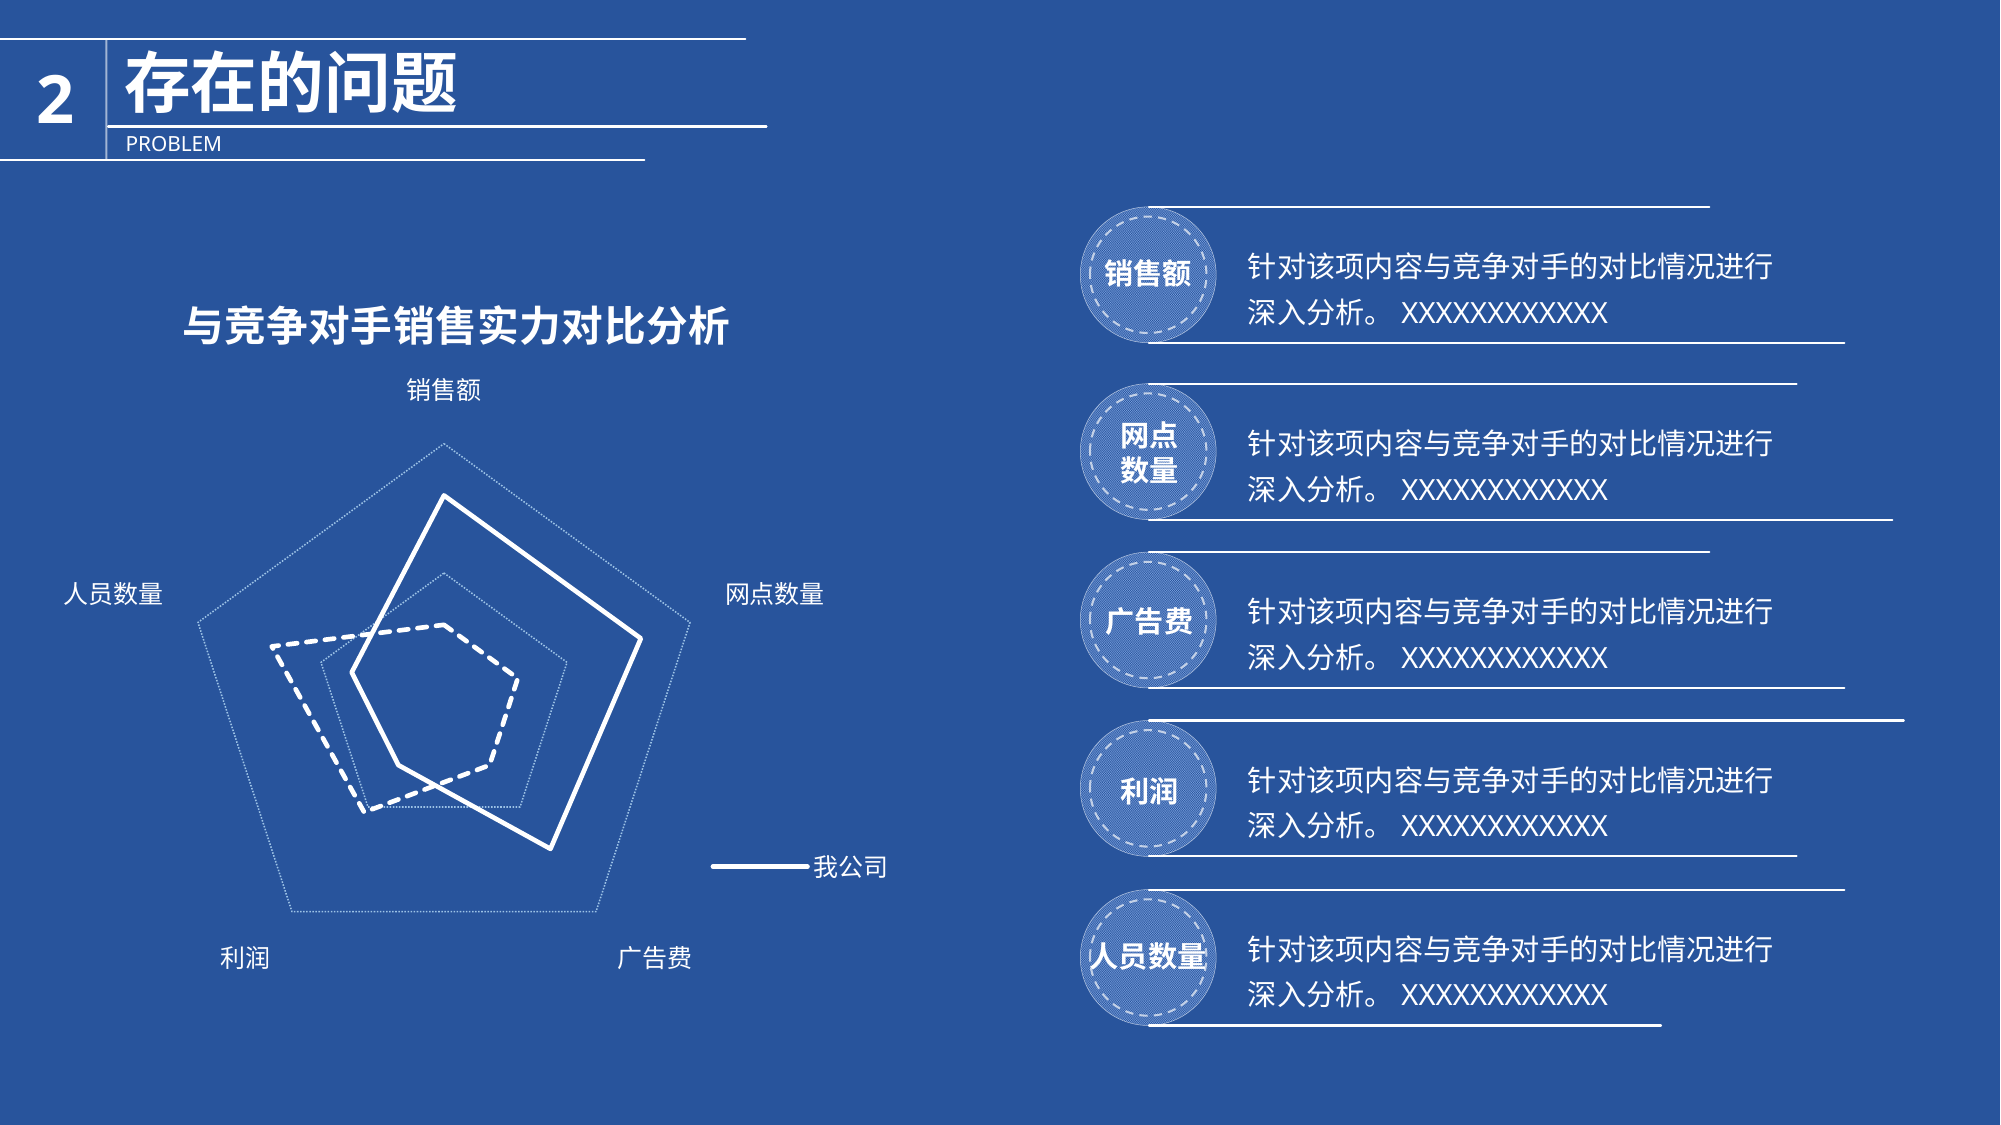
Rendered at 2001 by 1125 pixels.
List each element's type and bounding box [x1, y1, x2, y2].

text_box [1074, 383, 1893, 520]
text_box [1073, 206, 1845, 343]
text_box [1074, 720, 1904, 857]
text_box [1073, 889, 1845, 1026]
text_box [1074, 552, 1845, 688]
chart [0, 277, 915, 1026]
